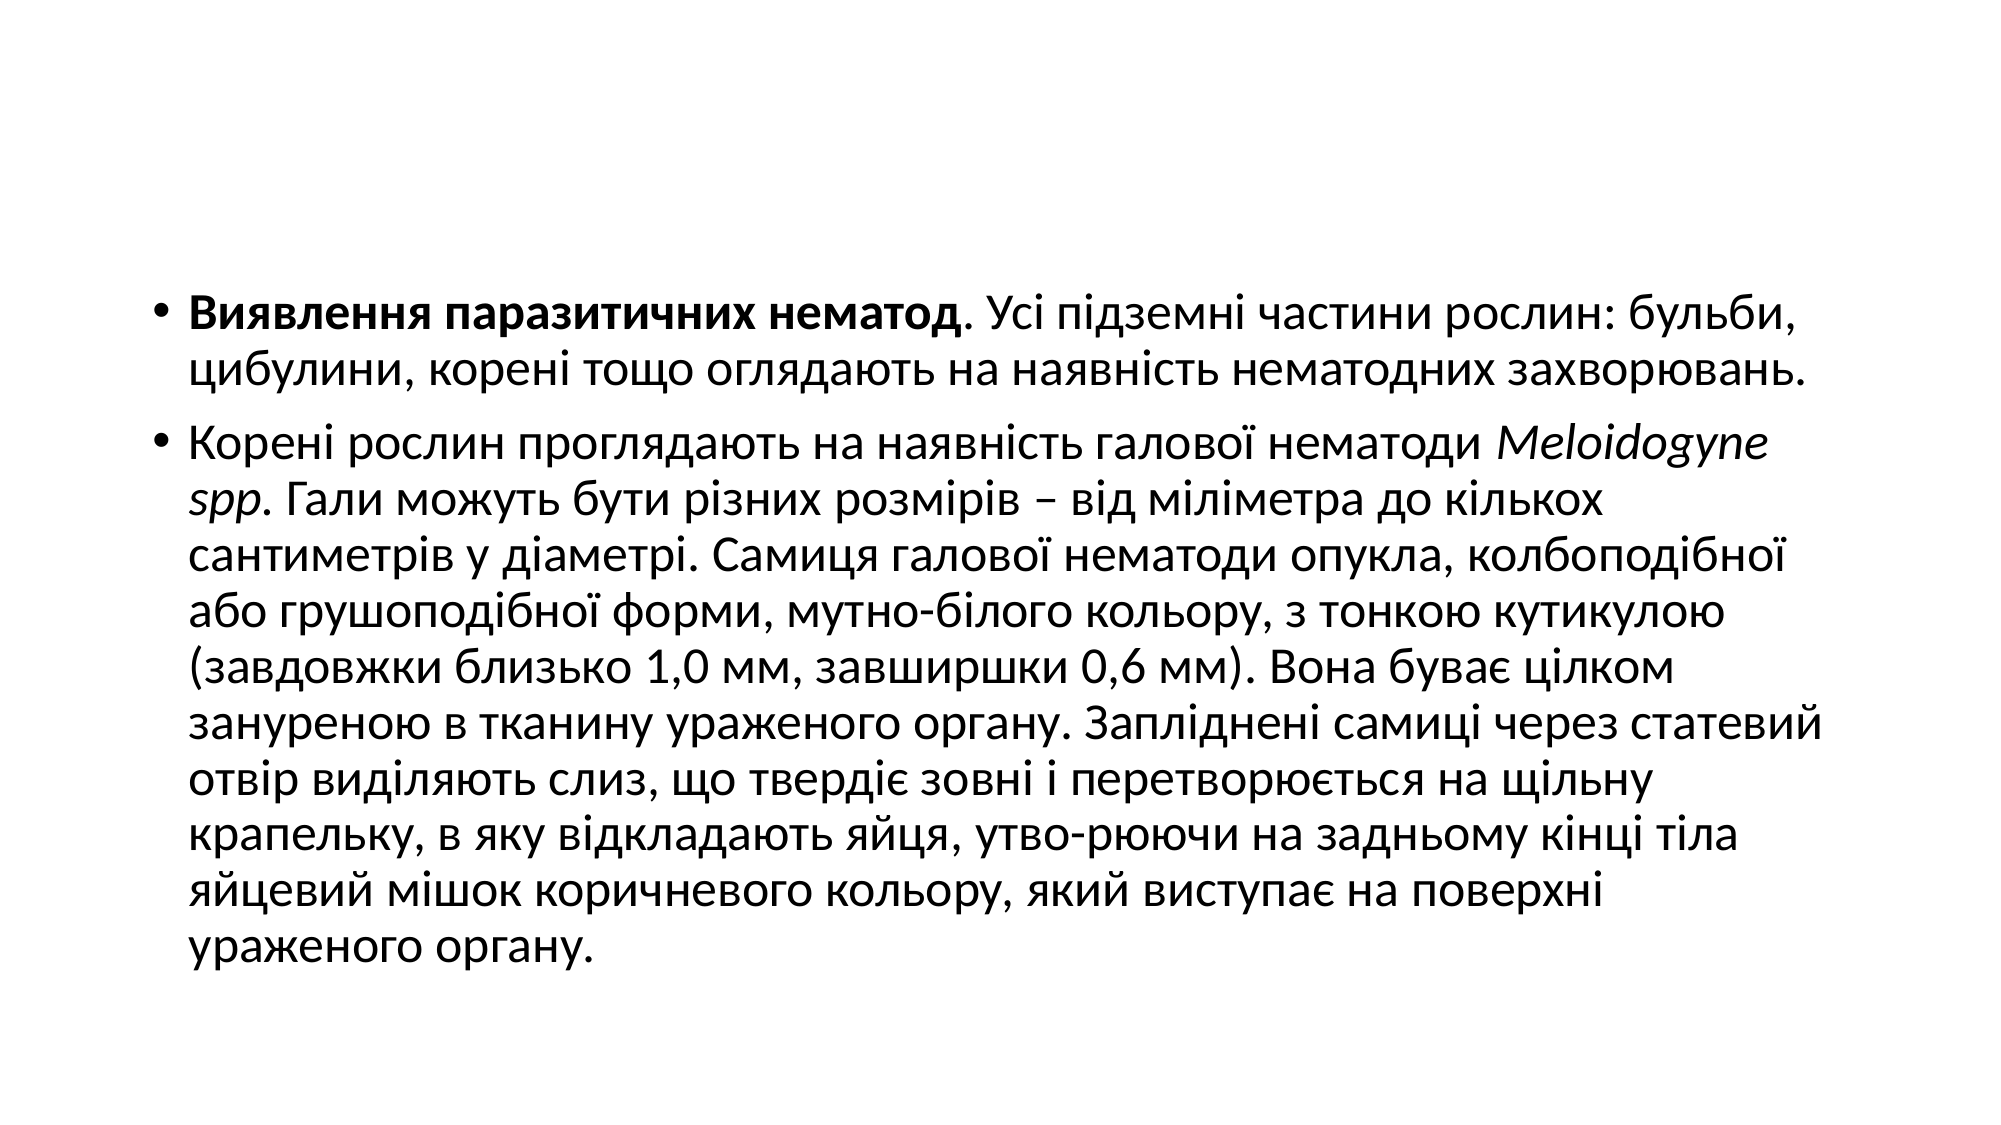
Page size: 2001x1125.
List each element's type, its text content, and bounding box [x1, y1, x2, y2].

text_box Виявлення паразитичних нематод. Усі підземні частини рослин: бульби, цибулини, корені тощо оглядають на наявність нематодних захворювань. Корені рослин проглядають на наявність галової нематоди Meloidogyne spp. Гали можуть бути різних розмірів – від міліметра до кількох сантиметрів у діаметрі. Самиця галової нематоди опукла, колбоподібної або грушоподібної форми, мутно-білого кольору, з тонкою кутикулою (завдовжки близько 1,0 мм, завширшки 0,6 мм). Вона буває цілком зануреною в тканину ураженого органу. Запліднені самиці через статевий отвір виділяють слиз, що твердіє зовні і перетворюється на щільну крапельку, в яку відкладають яйця, утво-рюючи на задньому кінці тіла яйцевий мішок коричневого кольору, який виступає на поверхні ураженого органу. [137, 277, 1863, 992]
